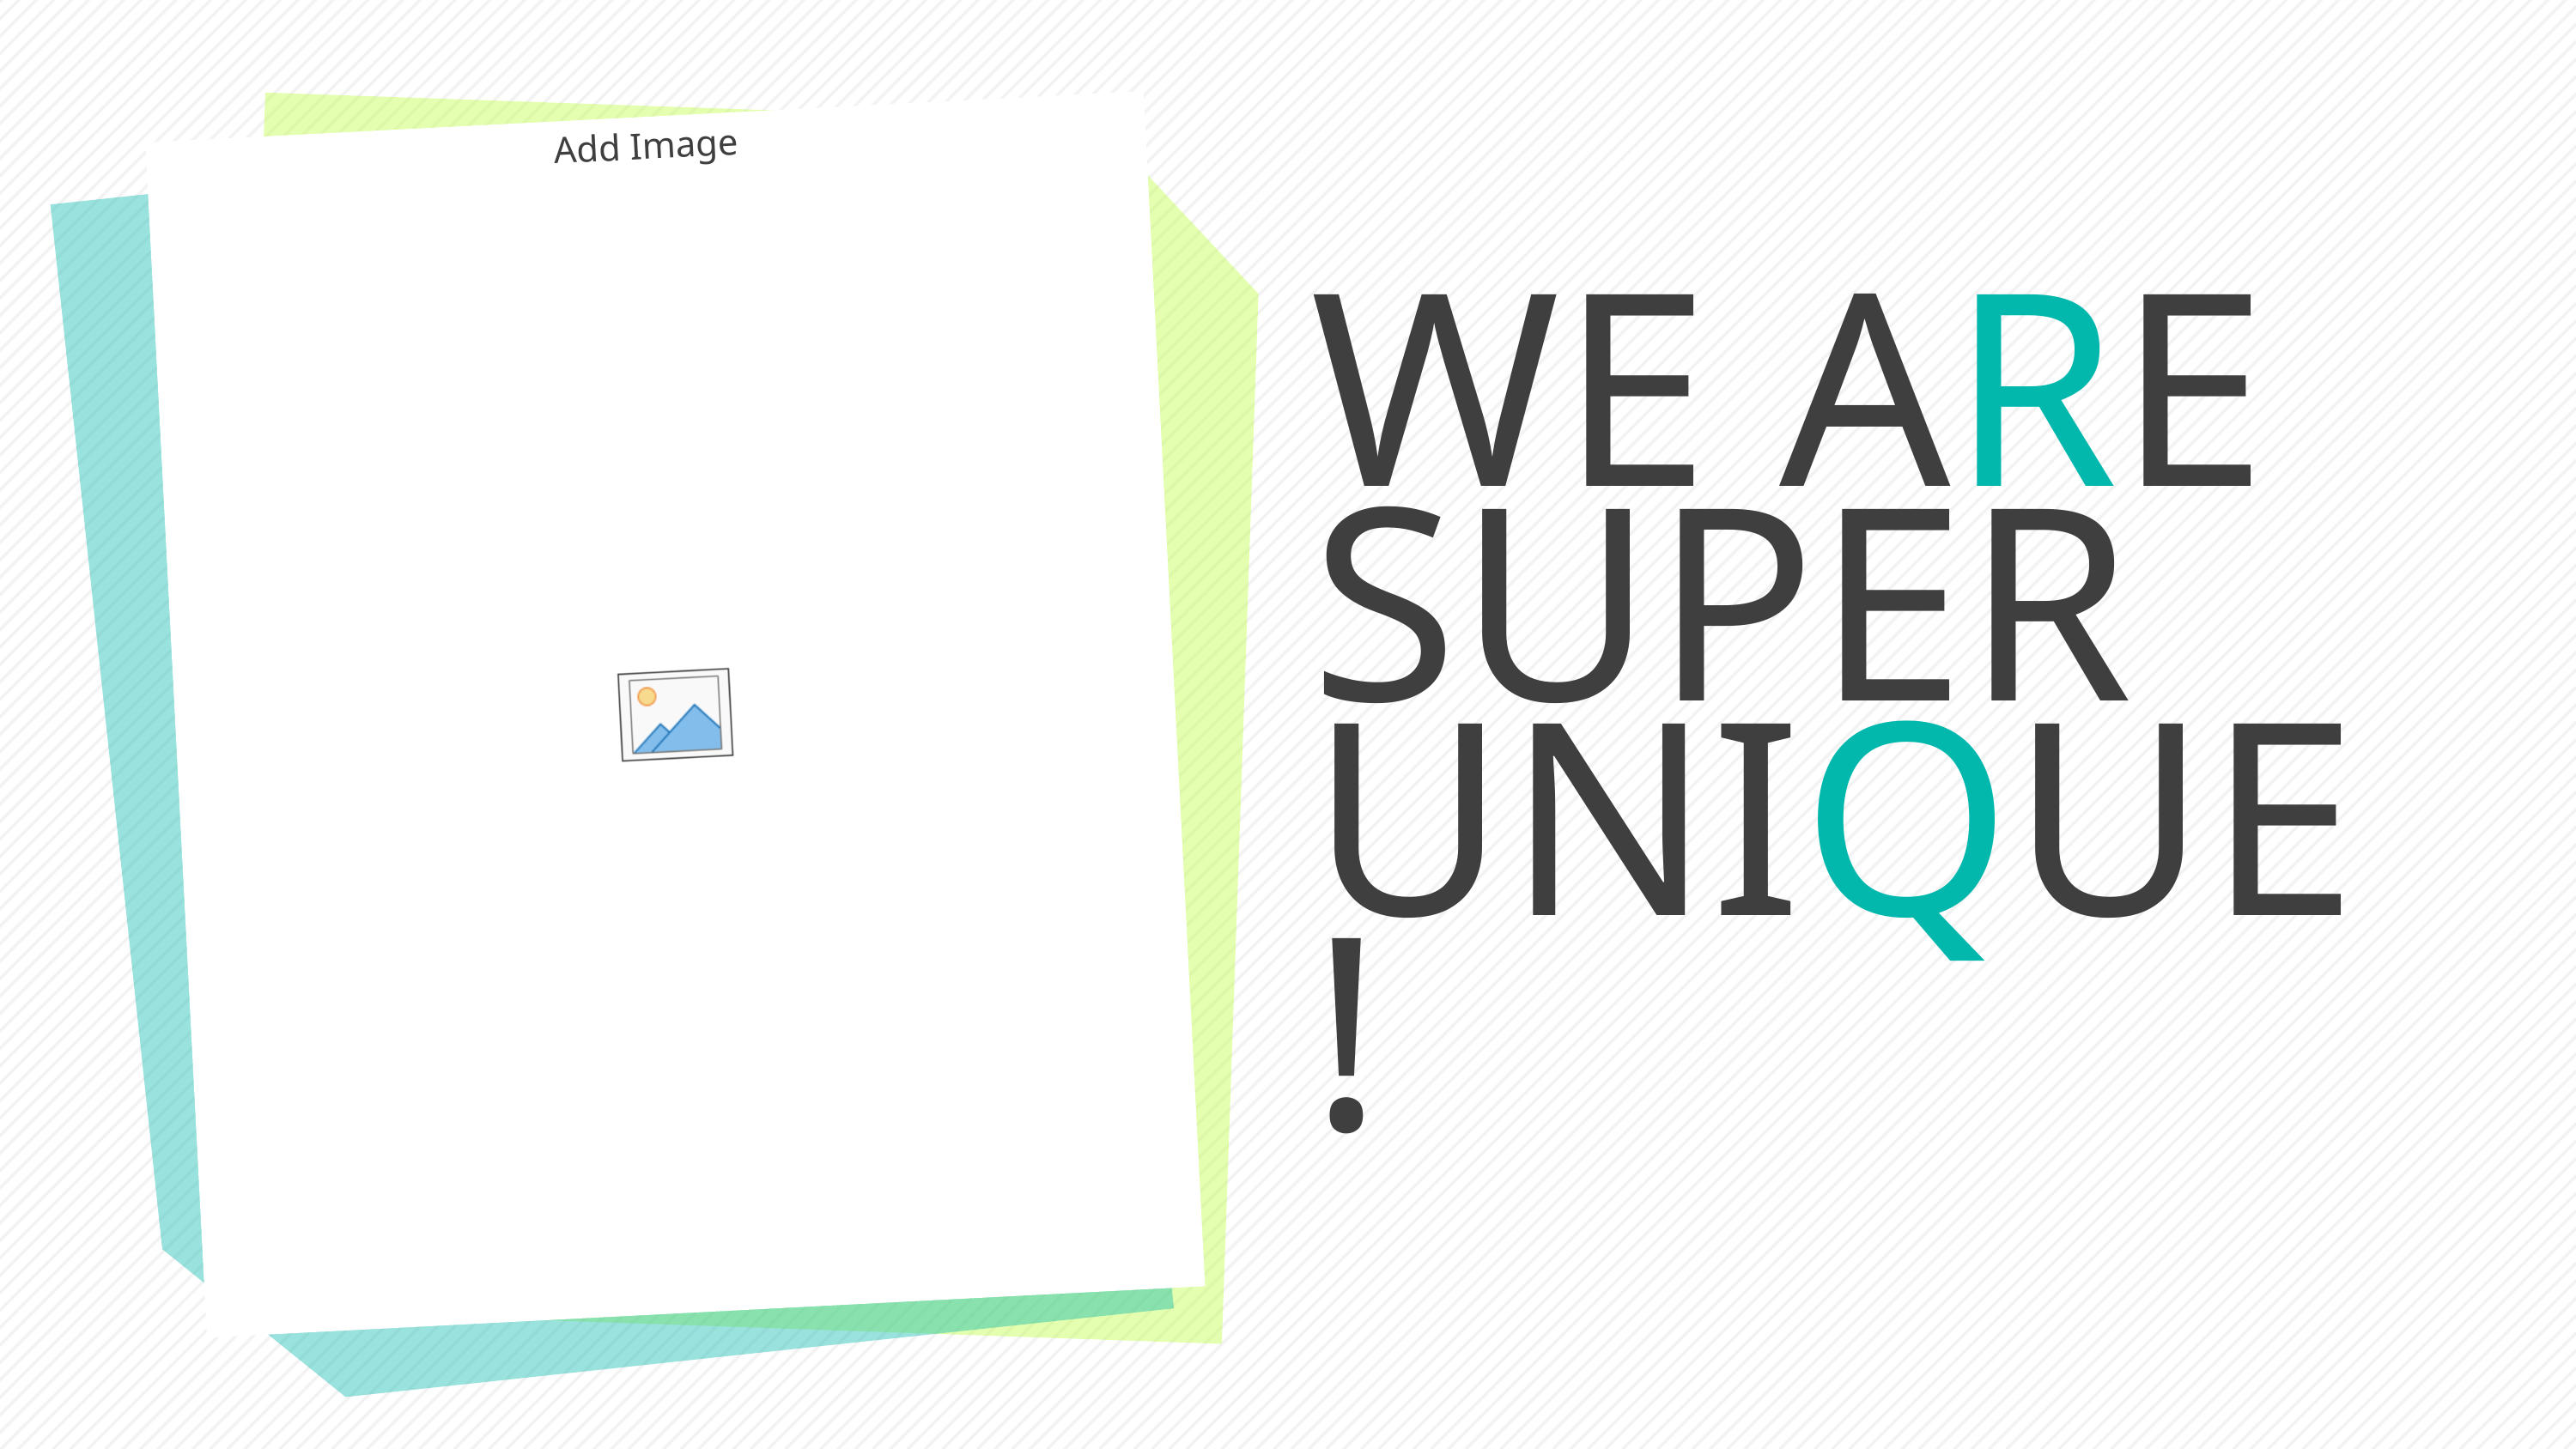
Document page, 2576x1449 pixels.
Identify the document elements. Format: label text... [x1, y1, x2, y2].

title WE ARE SUPER UNIQUE! [1288, 227, 2434, 1282]
picture [0, 0, 2576, 1449]
